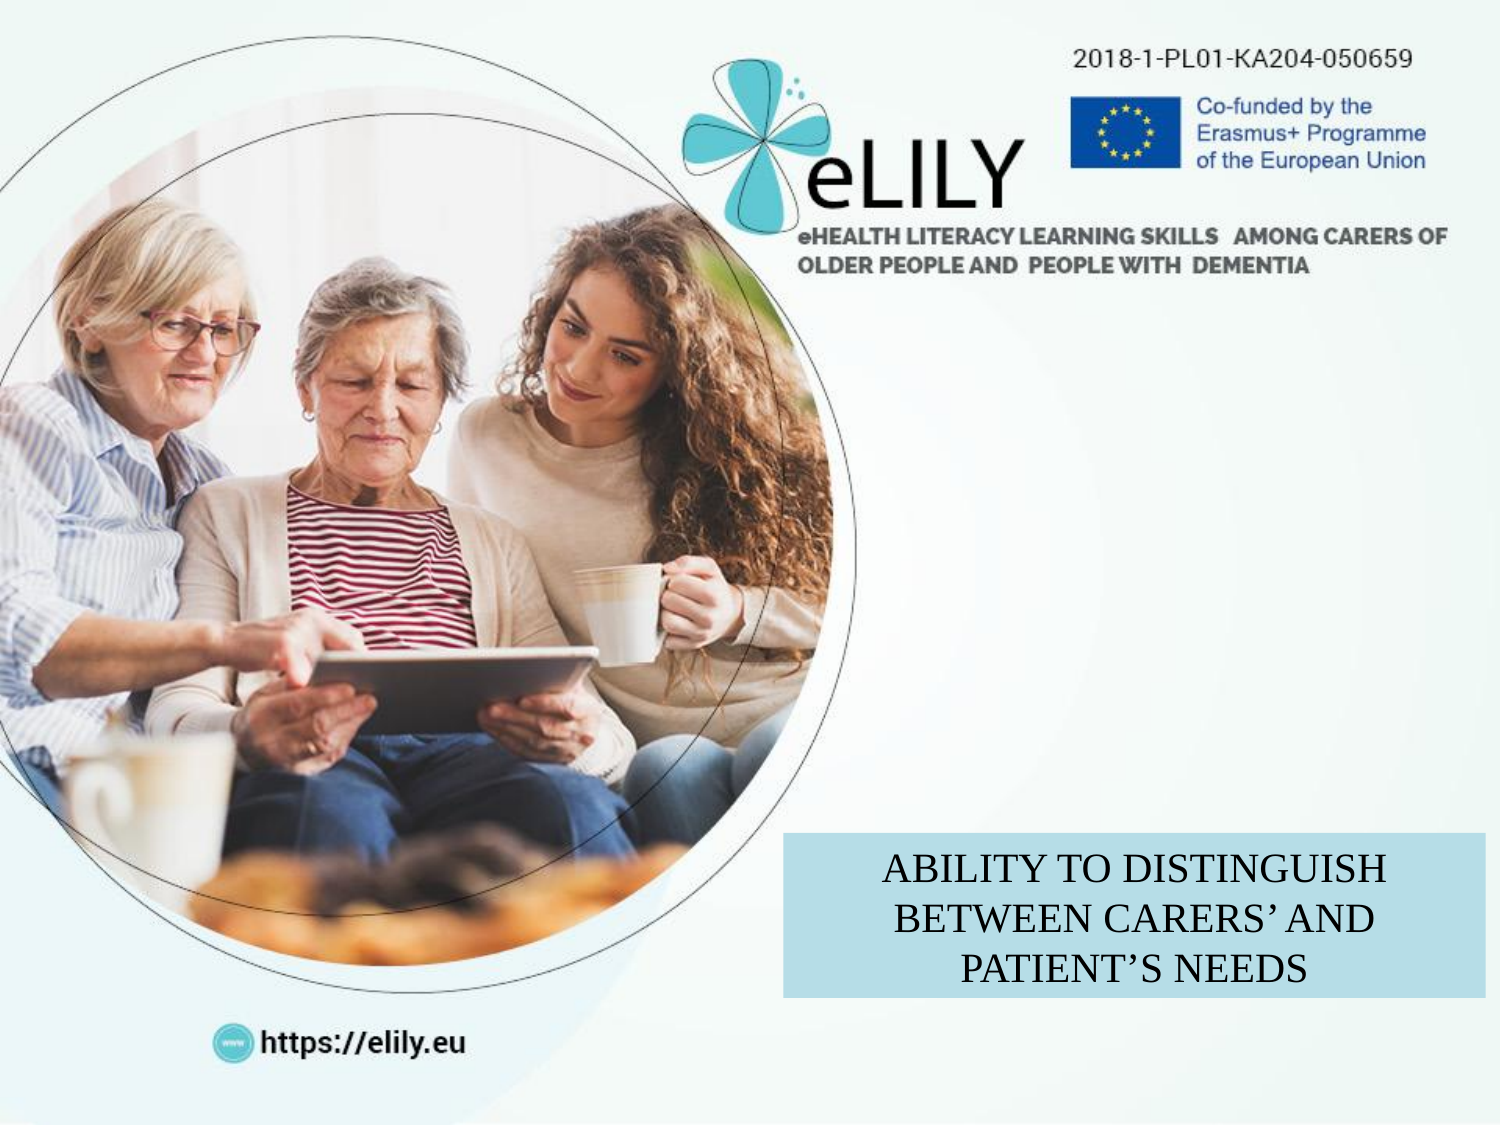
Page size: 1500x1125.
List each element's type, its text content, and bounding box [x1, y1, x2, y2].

picture [0, 0, 1500, 1125]
text_box ABILITY TO DISTINGUISH BETWEEN CARERS’ AND PATIENT’S NEEDS [783, 832, 1486, 998]
